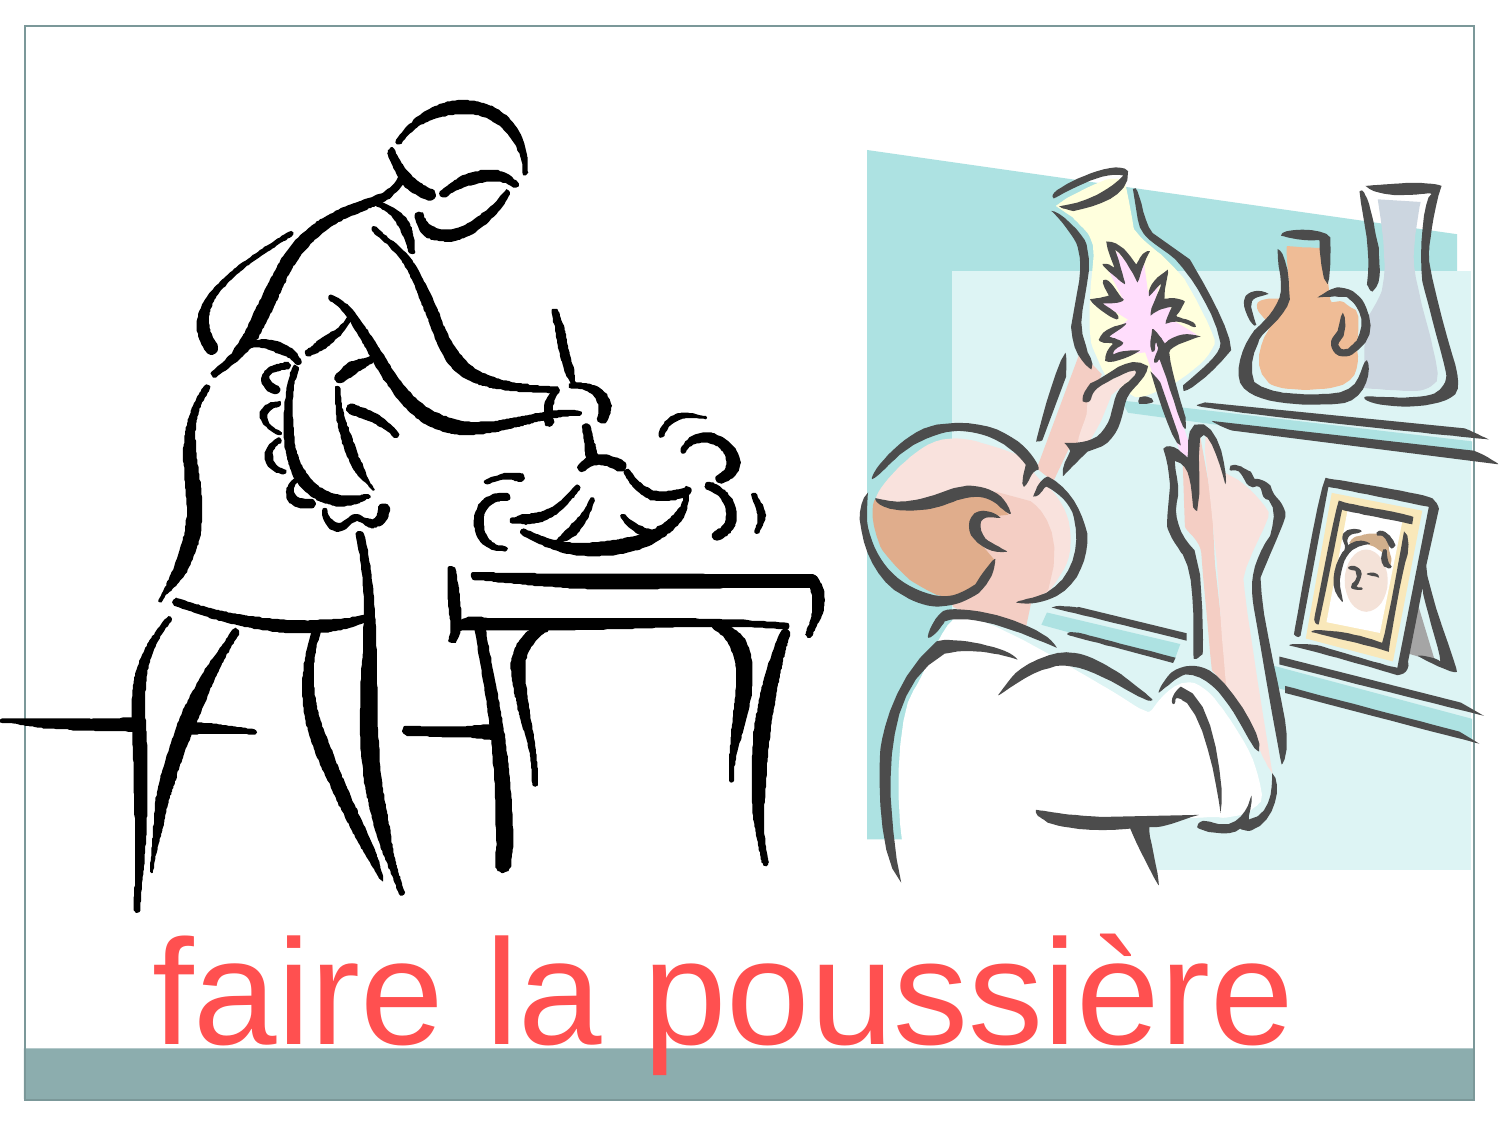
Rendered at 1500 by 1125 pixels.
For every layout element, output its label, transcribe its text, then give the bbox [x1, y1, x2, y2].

picture [0, 99, 826, 913]
text_box faire la poussière [137, 887, 1413, 1083]
picture [859, 149, 1500, 888]
